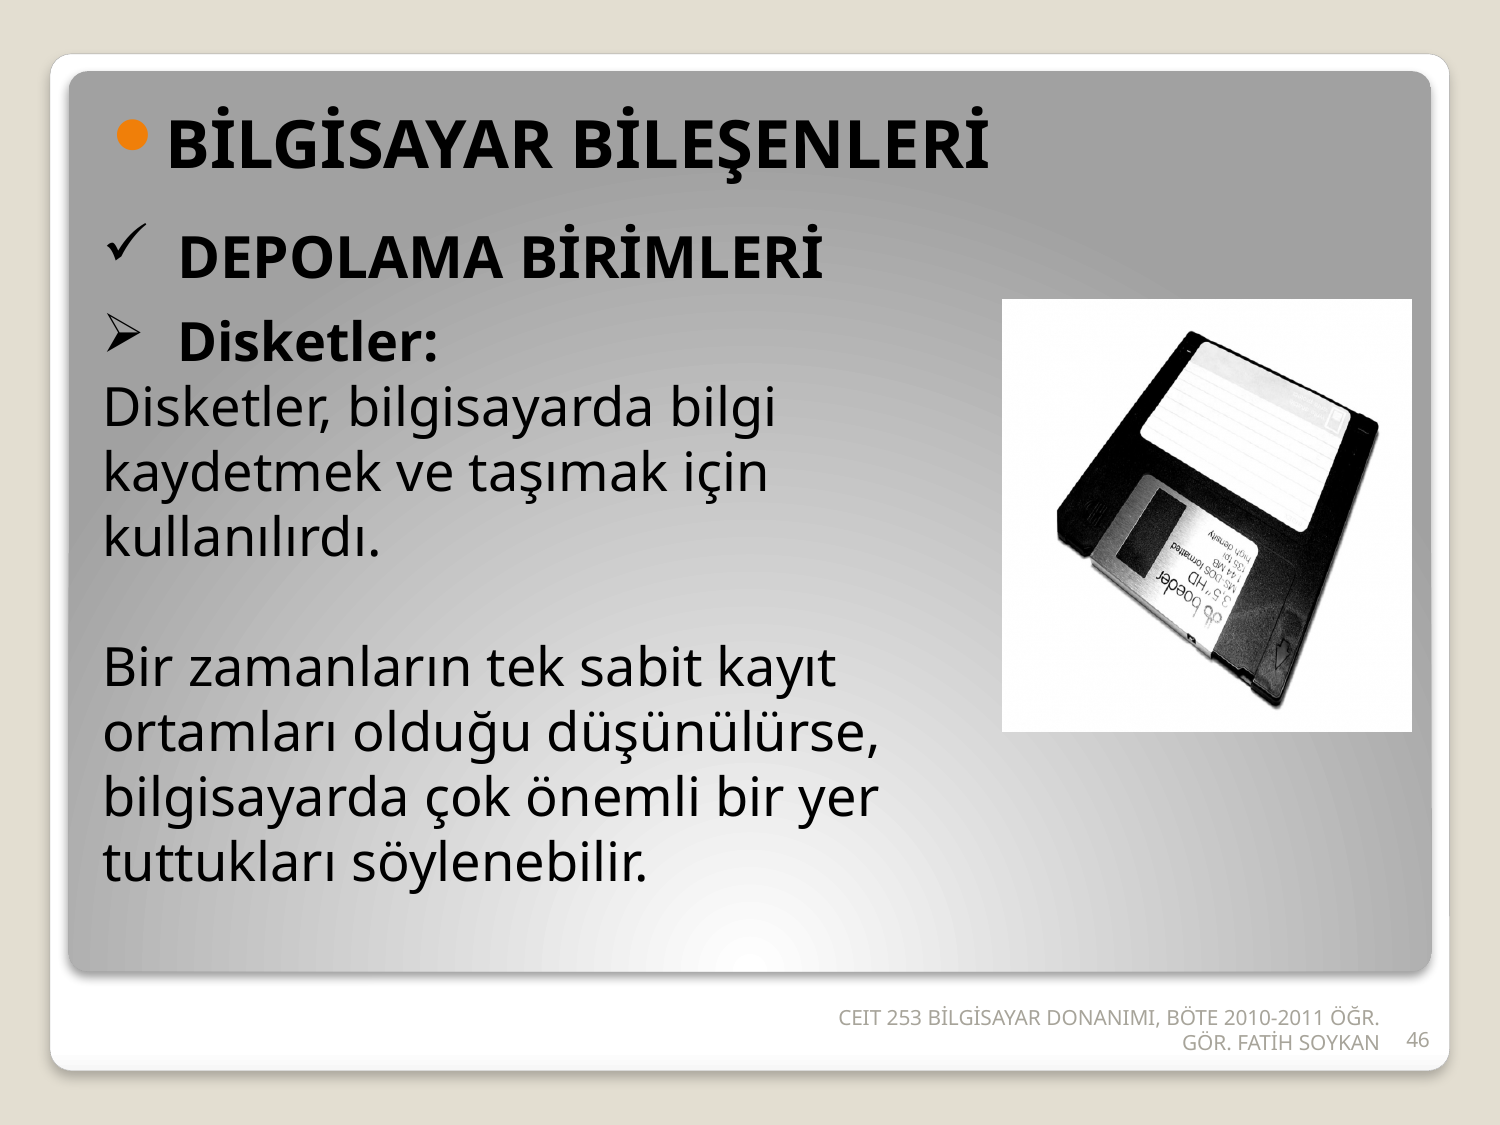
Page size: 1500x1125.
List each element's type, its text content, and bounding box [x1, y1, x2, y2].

slide_number 46 [1395, 1002, 1445, 1063]
footer CEIT 253 BİLGİSAYAR DONANIMI, BÖTE 2010-2011 ÖĞR. GÖR. FATİH SOYKAN [800, 1002, 1395, 1063]
text_box DEPOLAMA BİRİMLERİ [87, 162, 1413, 298]
picture [1002, 299, 1412, 733]
list BİLGİSAYAR BİLEŞENLERİ [82, 86, 1425, 300]
text_box Disketler: Disketler, bilgisayarda bilgi kaydetmek ve taşımak için kullanılırdı. Bir zamanların tek sabit kayıt ortamları olduğu düşünülürse, bilgisayarda çok önemli bir yer tuttukları söylenebilir. [87, 299, 975, 900]
